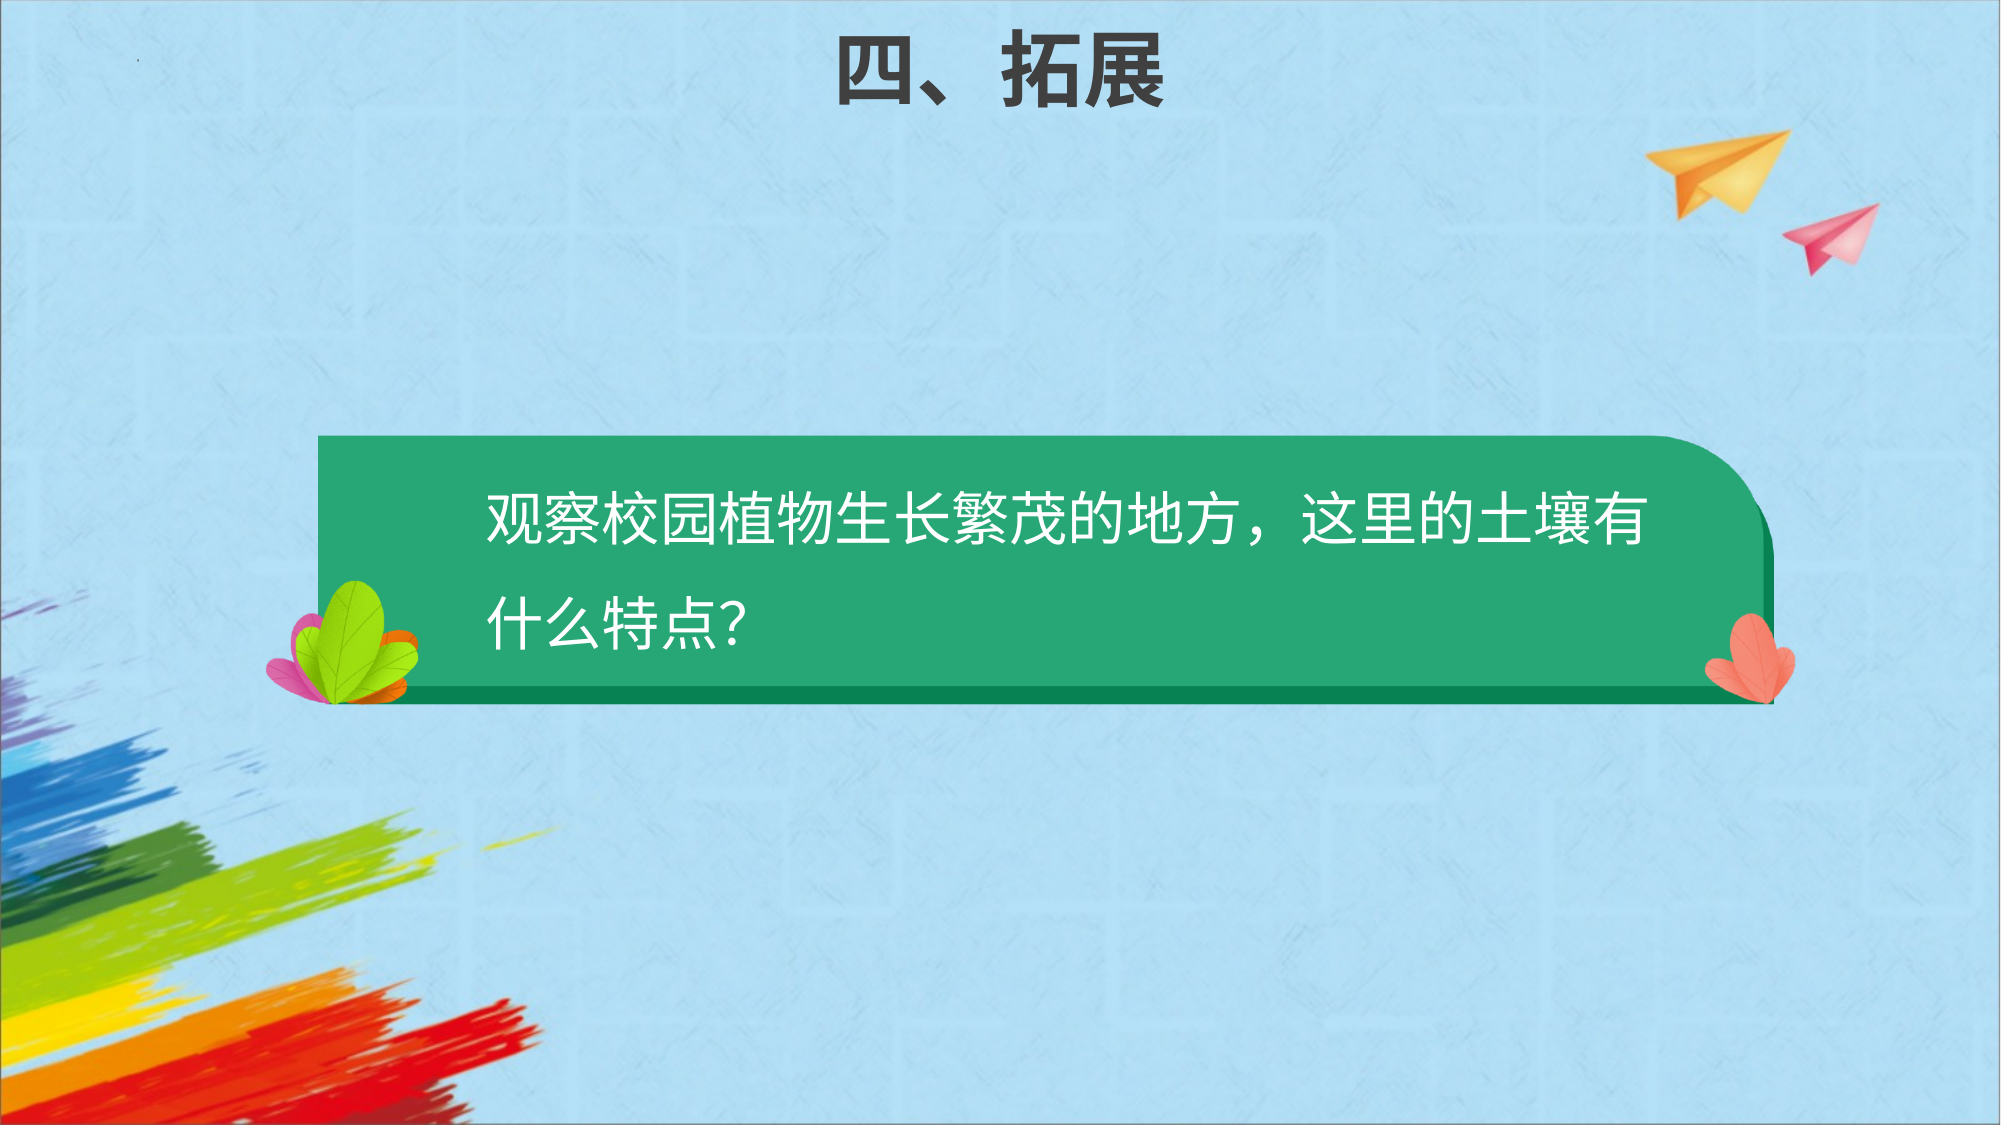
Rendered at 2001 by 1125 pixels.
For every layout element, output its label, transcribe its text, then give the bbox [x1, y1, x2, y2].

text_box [191, 399, 1890, 737]
title 四、拓展 [137, 0, 1863, 135]
picture [0, 0, 2001, 1125]
